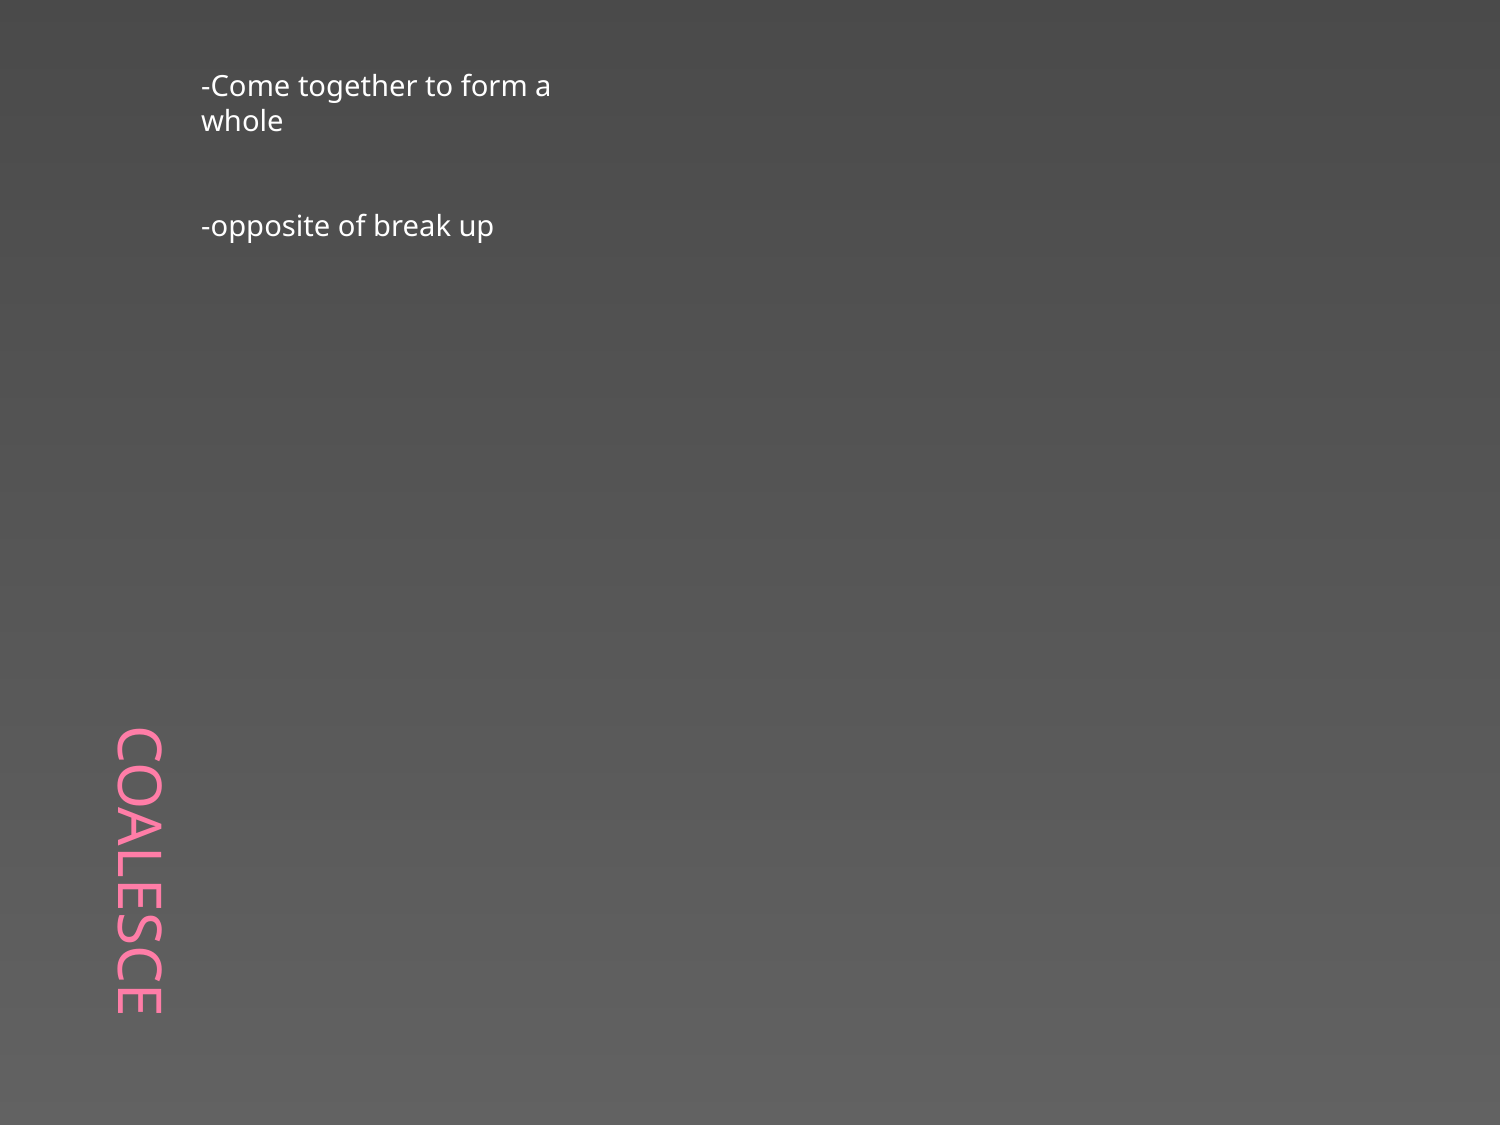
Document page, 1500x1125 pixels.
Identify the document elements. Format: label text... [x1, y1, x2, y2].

list -Come together to form a whole -opposite of break up [186, 60, 587, 1036]
title Coalesce [36, 60, 186, 1036]
